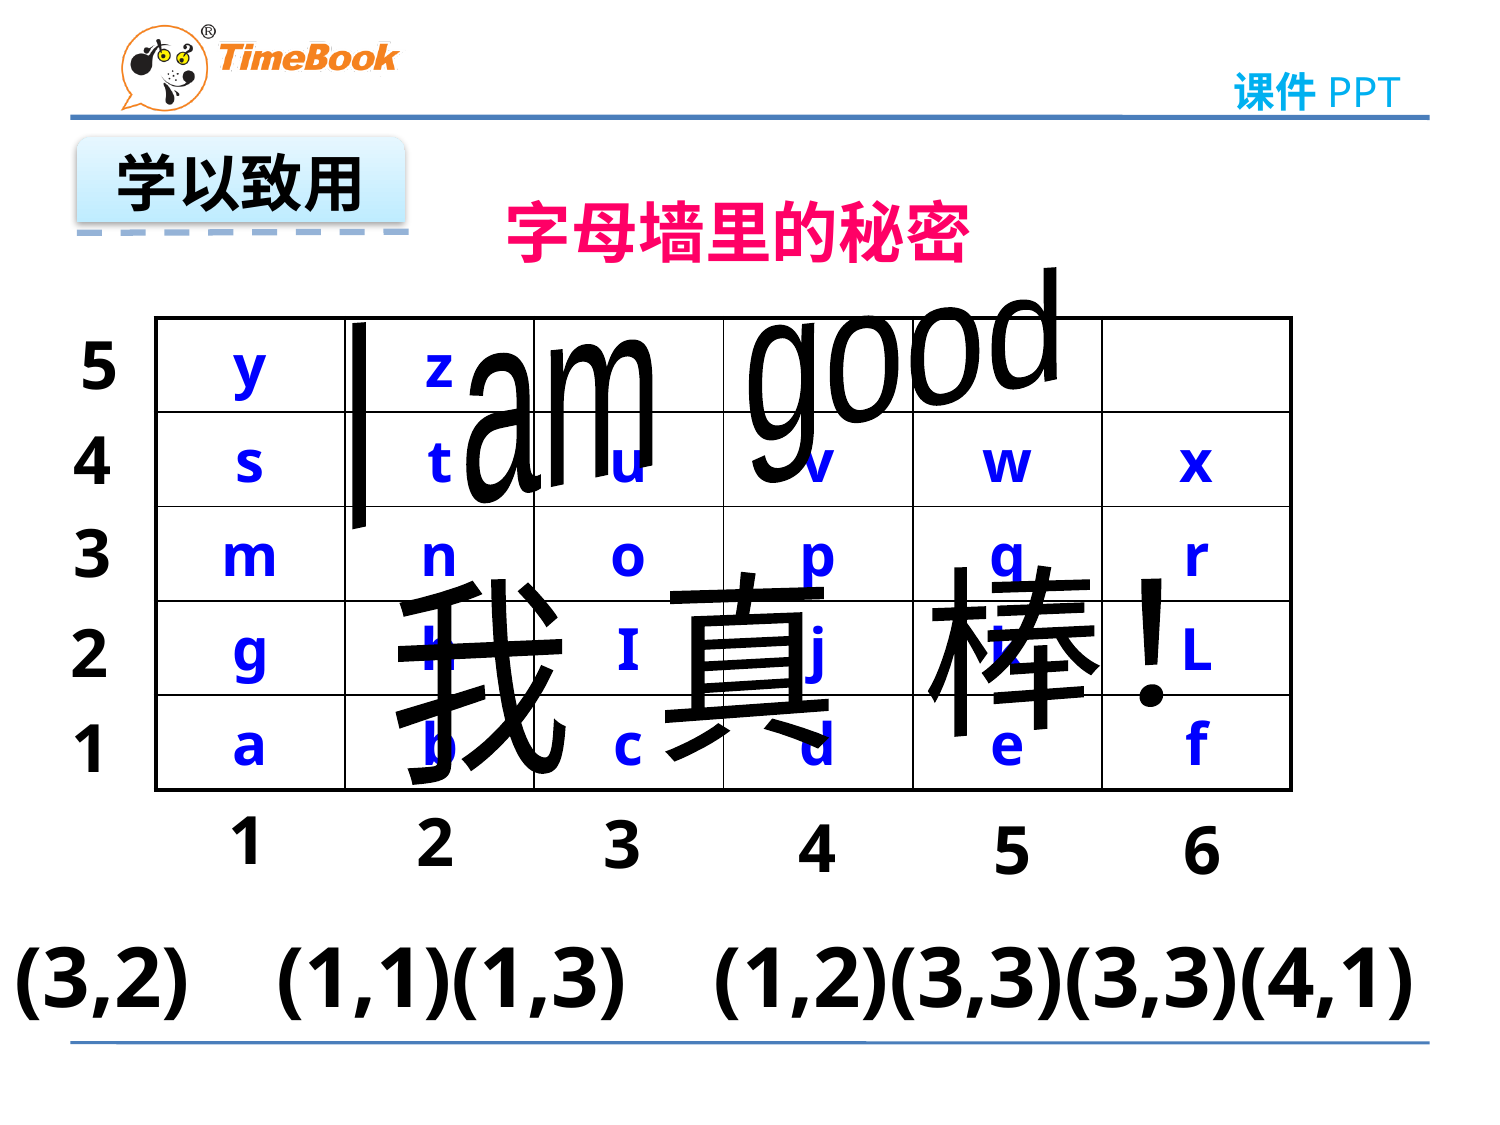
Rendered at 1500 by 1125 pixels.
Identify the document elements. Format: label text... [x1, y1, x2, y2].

text_box 1 [164, 790, 331, 885]
table_cell h [346, 602, 533, 694]
table_header [914, 320, 1101, 411]
text_box 6 [1119, 800, 1287, 895]
table_header [1103, 320, 1289, 411]
table_cell I [535, 602, 723, 694]
table_header y [158, 320, 344, 411]
text_box 1 [56, 698, 145, 794]
table_cell q [914, 507, 1101, 600]
table_cell m [158, 507, 344, 600]
text_box 3 [58, 503, 147, 599]
text_box 5 [929, 800, 1097, 896]
table_cell t [353, 413, 365, 506]
table_cell v [724, 413, 912, 506]
table_cell o [535, 507, 723, 600]
table_header [535, 320, 723, 411]
table_cell t [346, 413, 352, 506]
table_cell r [1103, 507, 1289, 600]
table_cell a [158, 696, 344, 788]
table_cell k [914, 602, 1101, 694]
table_header z [346, 320, 533, 411]
text_box 学以致用 [76, 136, 406, 223]
table_cell f [1103, 696, 1289, 788]
table_cell c [535, 696, 723, 788]
table_cell w [914, 413, 1101, 506]
text_box 3 [539, 794, 707, 889]
table_cell n [346, 507, 533, 600]
table_cell s [158, 413, 344, 506]
text_box 2 [352, 792, 519, 887]
picture [118, 22, 408, 113]
table_cell u [535, 413, 723, 506]
table_cell j [724, 602, 912, 694]
table_cell e [914, 696, 1101, 788]
table_cell g [158, 602, 344, 694]
table_cell p [724, 507, 912, 600]
table_cell d [724, 696, 912, 788]
text_box 4 [734, 798, 902, 894]
table_cell b [346, 696, 533, 788]
table_cell L [1103, 602, 1289, 694]
text_box 字母墙里的秘密 [490, 137, 1267, 316]
table_cell x [1103, 413, 1289, 506]
table_header [724, 320, 912, 411]
text_box (3,2) (1,1)(1,3) (1,2)(3,3)(3,3)(4,1) [0, 917, 1434, 1032]
text_box 5 [65, 315, 154, 410]
text_box 4 [58, 410, 147, 503]
text_box 2 [55, 603, 144, 699]
table_cell t [366, 413, 533, 506]
